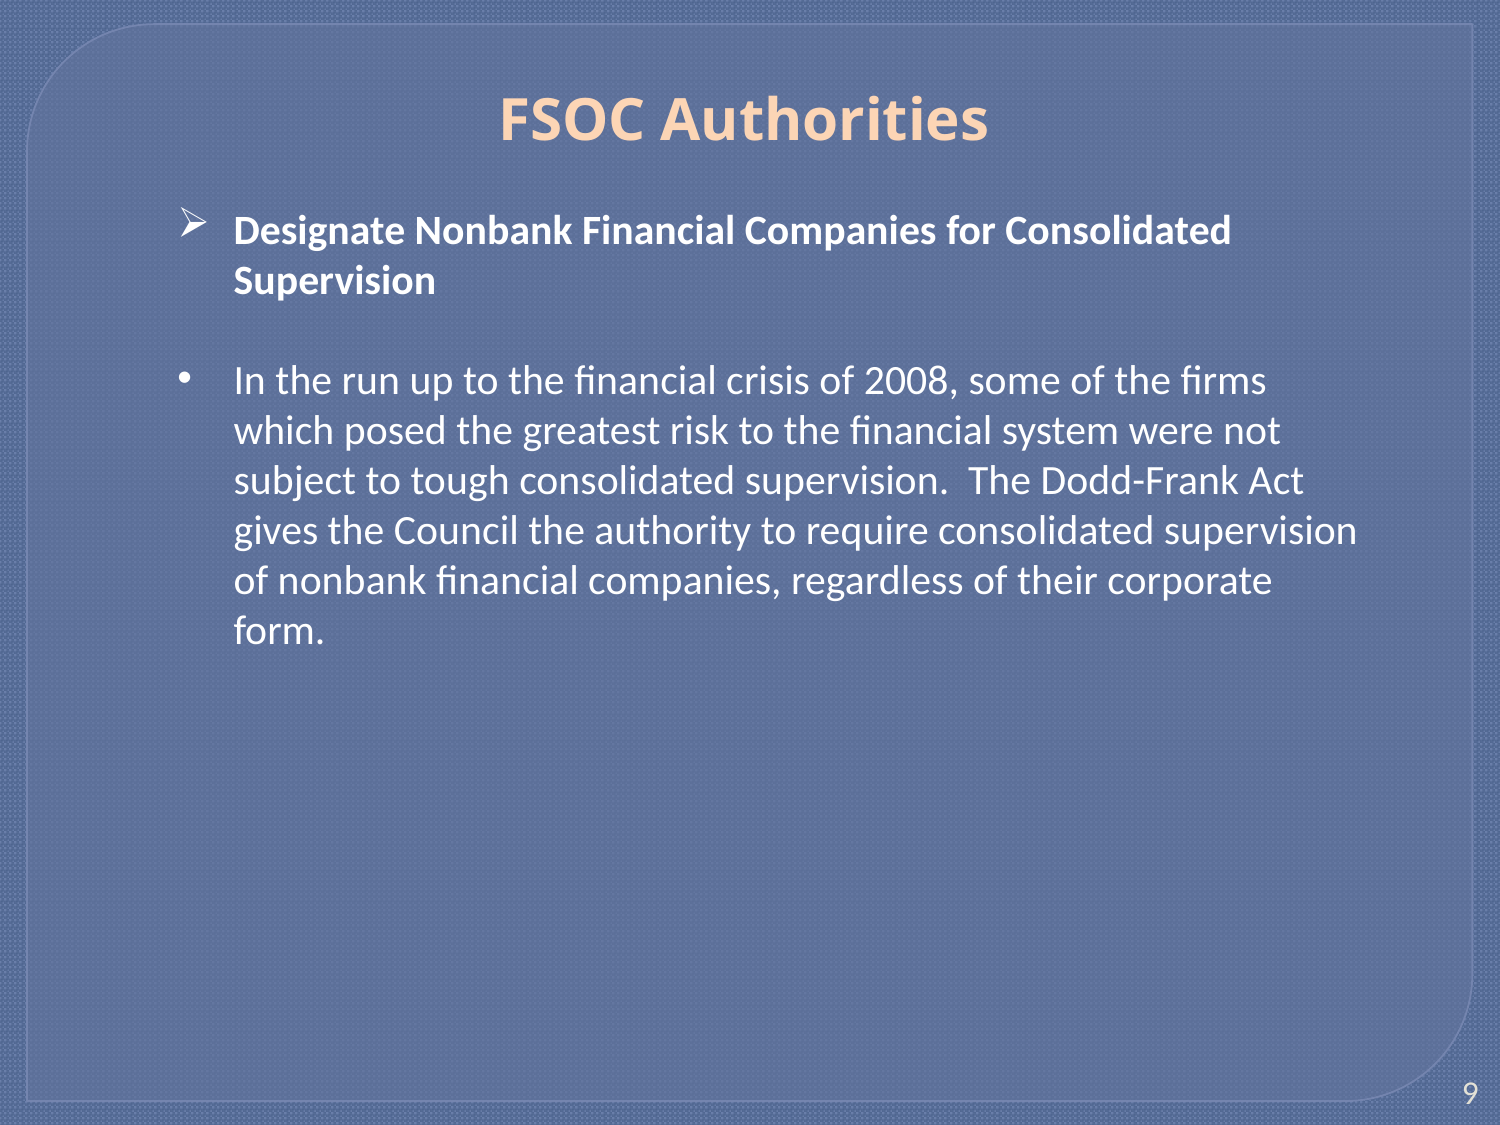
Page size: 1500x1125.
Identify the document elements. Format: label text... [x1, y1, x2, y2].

text_box FSOC Authorities [137, 75, 1350, 160]
slide_number 9 [1417, 1068, 1494, 1114]
text_box Designate Nonbank Financial Companies for Consolidated Supervision In the run up to the financial crisis of 2008, some of the firms which posed the greatest risk to the financial system were not subject to tough consolidated supervision. The Dodd-Frank Act gives the Council the authority to require consolidated supervision of nonbank financial companies, regardless of their corporate form. [162, 195, 1388, 660]
